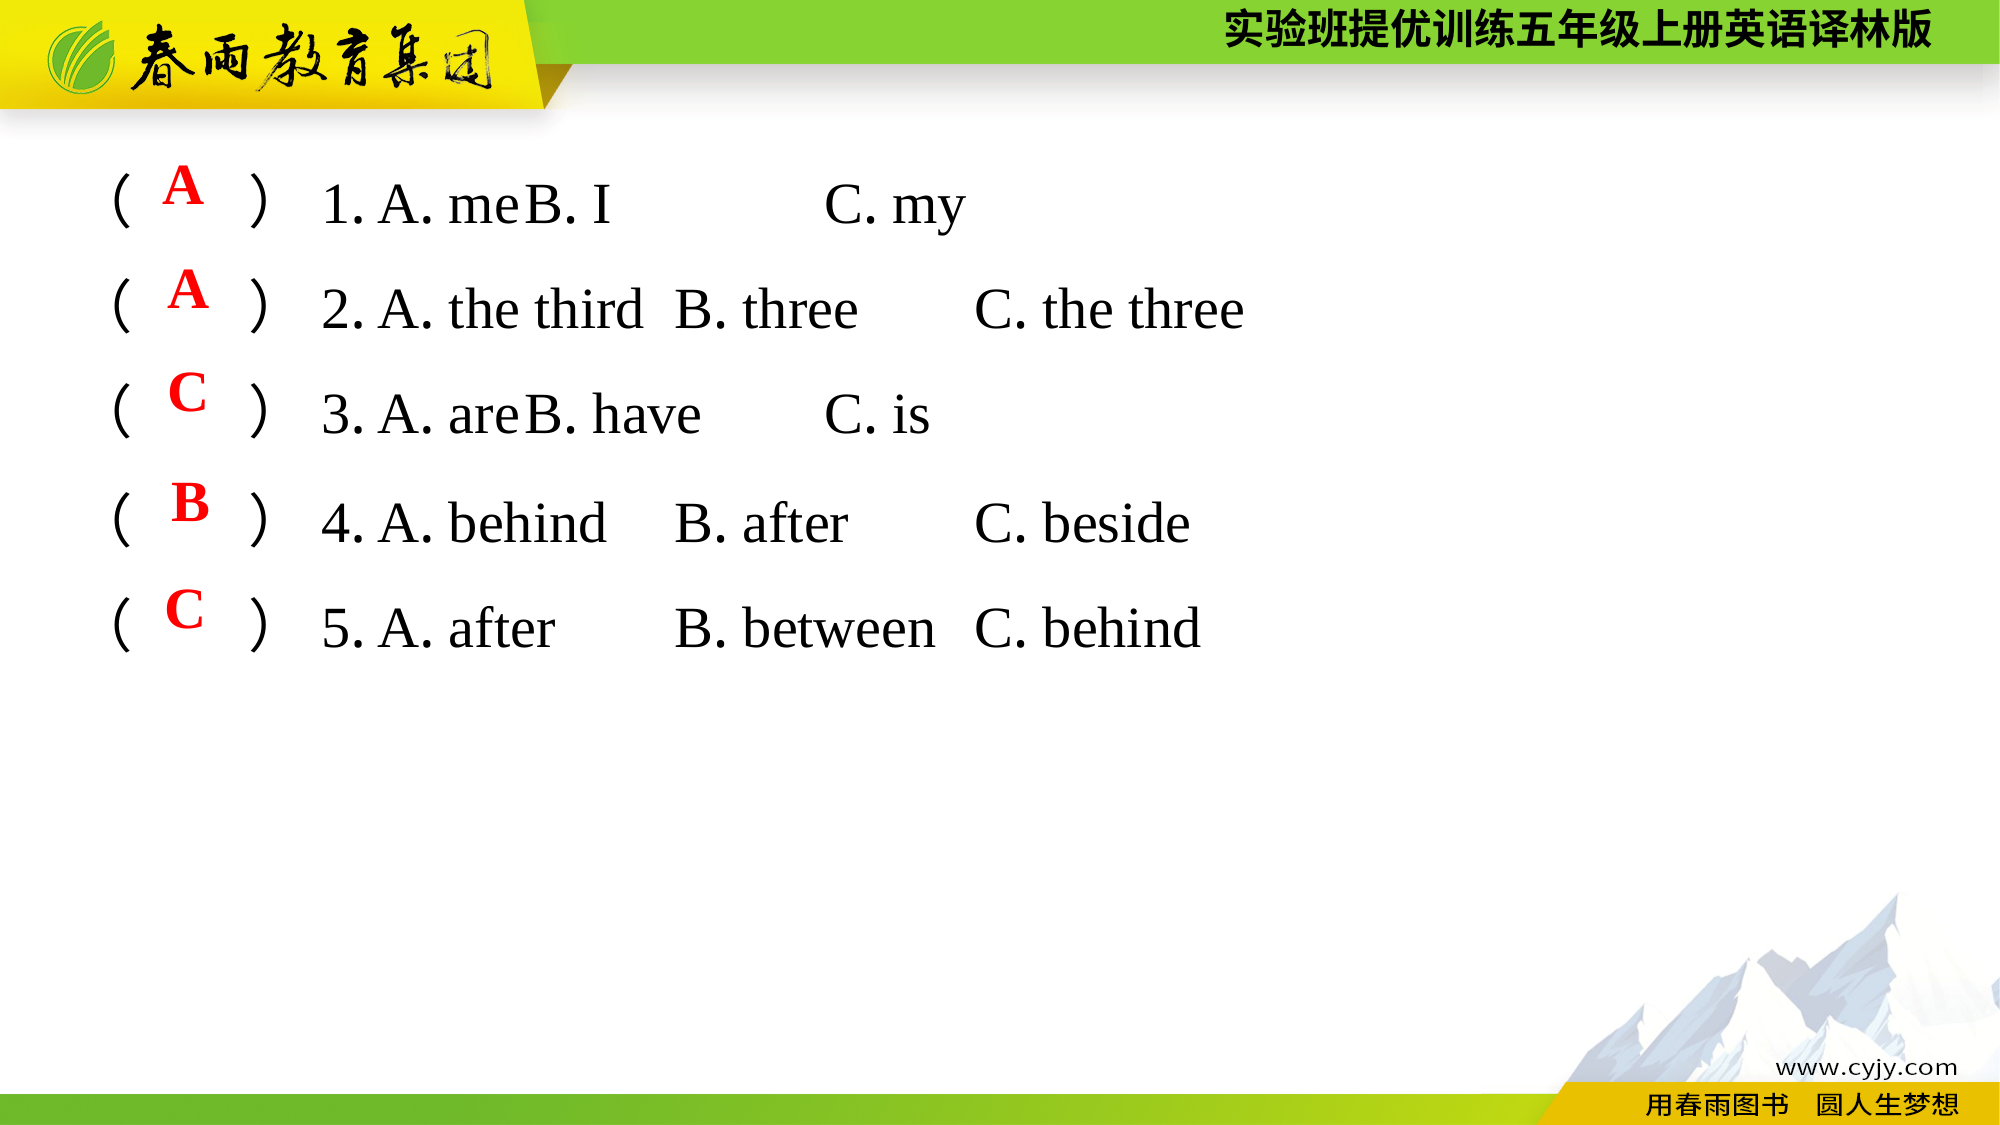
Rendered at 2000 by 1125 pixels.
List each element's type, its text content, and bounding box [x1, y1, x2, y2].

text_box B [157, 455, 226, 541]
text_box A [147, 138, 220, 224]
text_box （ ）4. A. behind B. after C. beside （ ）5. A. after B. between C. behind [59, 441, 1944, 667]
picture [0, 0, 2000, 1125]
list （ ）1. A. me B. I C. my （ ）2. A. the third B. three C. the three （ ）3. A. are B. have C. is [59, 122, 1944, 441]
text_box C [149, 562, 222, 648]
text_box A [152, 243, 225, 328]
text_box C [152, 345, 225, 431]
